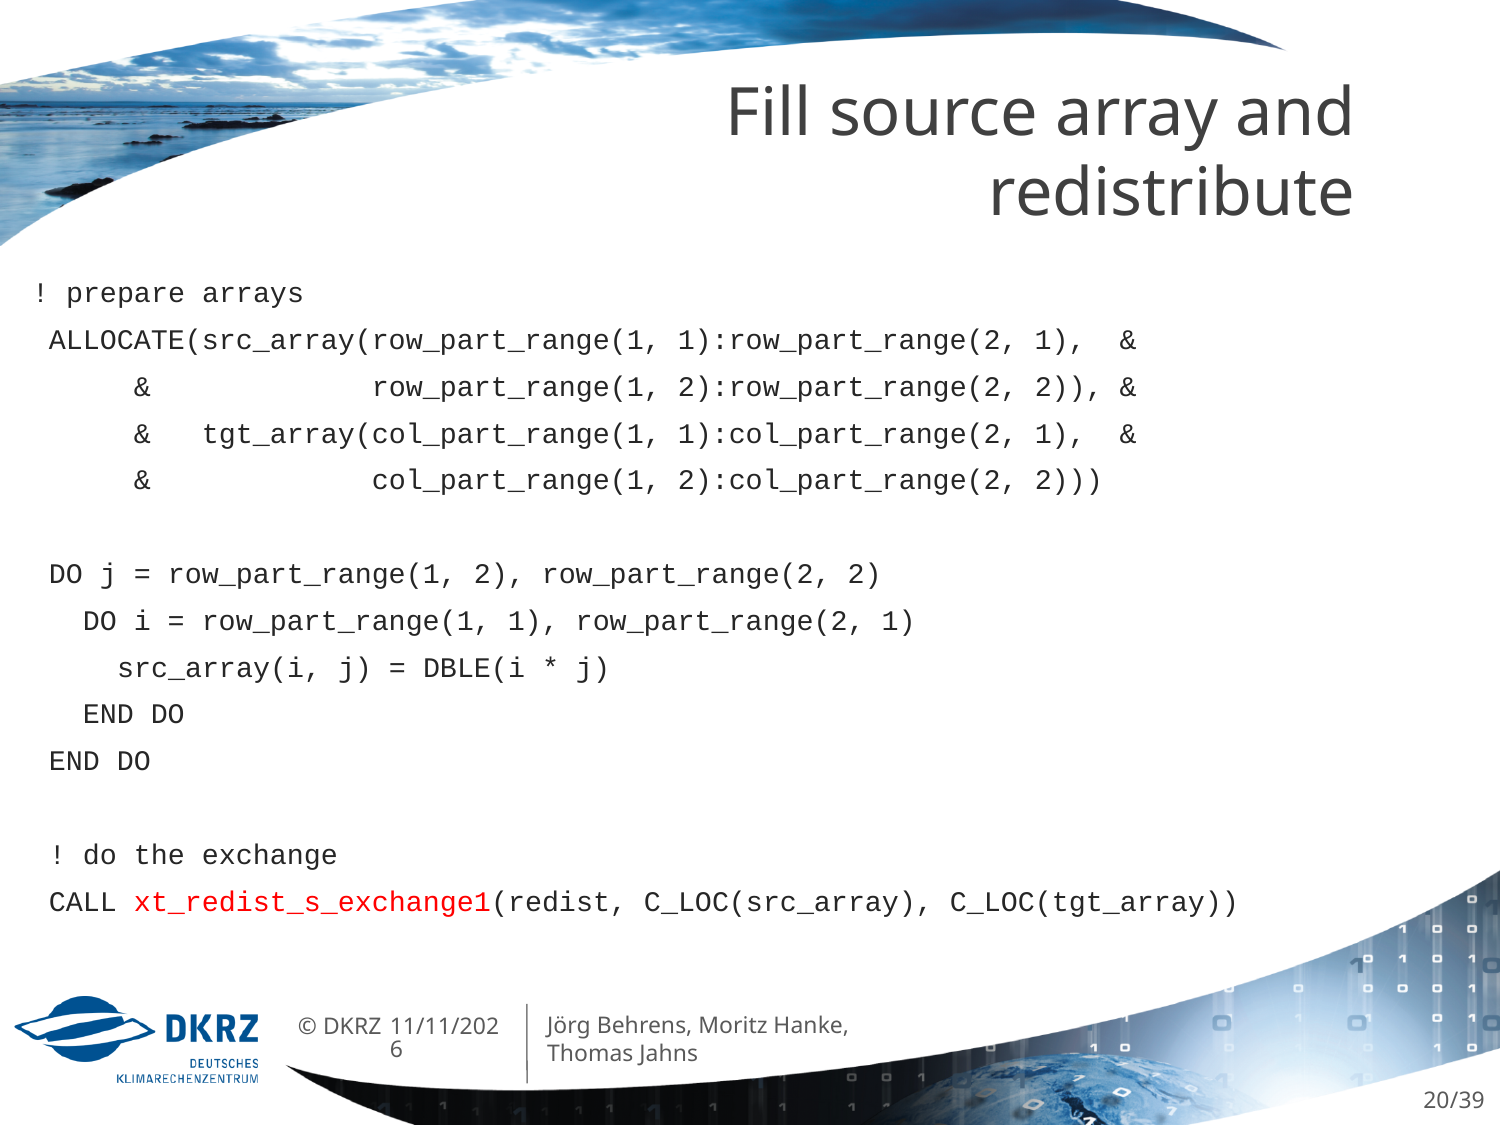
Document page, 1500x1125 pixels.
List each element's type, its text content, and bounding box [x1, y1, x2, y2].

title Fill source array and redistribute [480, 66, 1372, 232]
footer Jörg Behrens, Moritz Hanke, Thomas Jahns [532, 1003, 884, 1082]
slide_number 20 [1333, 1078, 1465, 1125]
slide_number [375, 1004, 528, 1052]
picture [285, 929, 1500, 1125]
picture [0, 0, 1288, 246]
picture [14, 996, 258, 1083]
list ! prepare arrays ALLOCATE(src_array(row_part_range(1, 1):row_part_range(2, 1), & & row_part_range(1, 2):row_part_range(2, 2)), & & tgt_array(col_part_range(1, 1):col_part_range(2, 1), & & col_part_range(1, 2):col_part_range(2, 2))) DO j = row_part_range(1, 2), row_part_range(2, 2) DO i = row_part_range(1, 1), row_part_range(2, 1) src_array(i, j) = DBLE(i * j) END DO END DO ! do the exchange CALL xt_redist_s_exchange1(redist, C_LOC(src_array), C_LOC(tgt_array)) [0, 266, 1500, 929]
